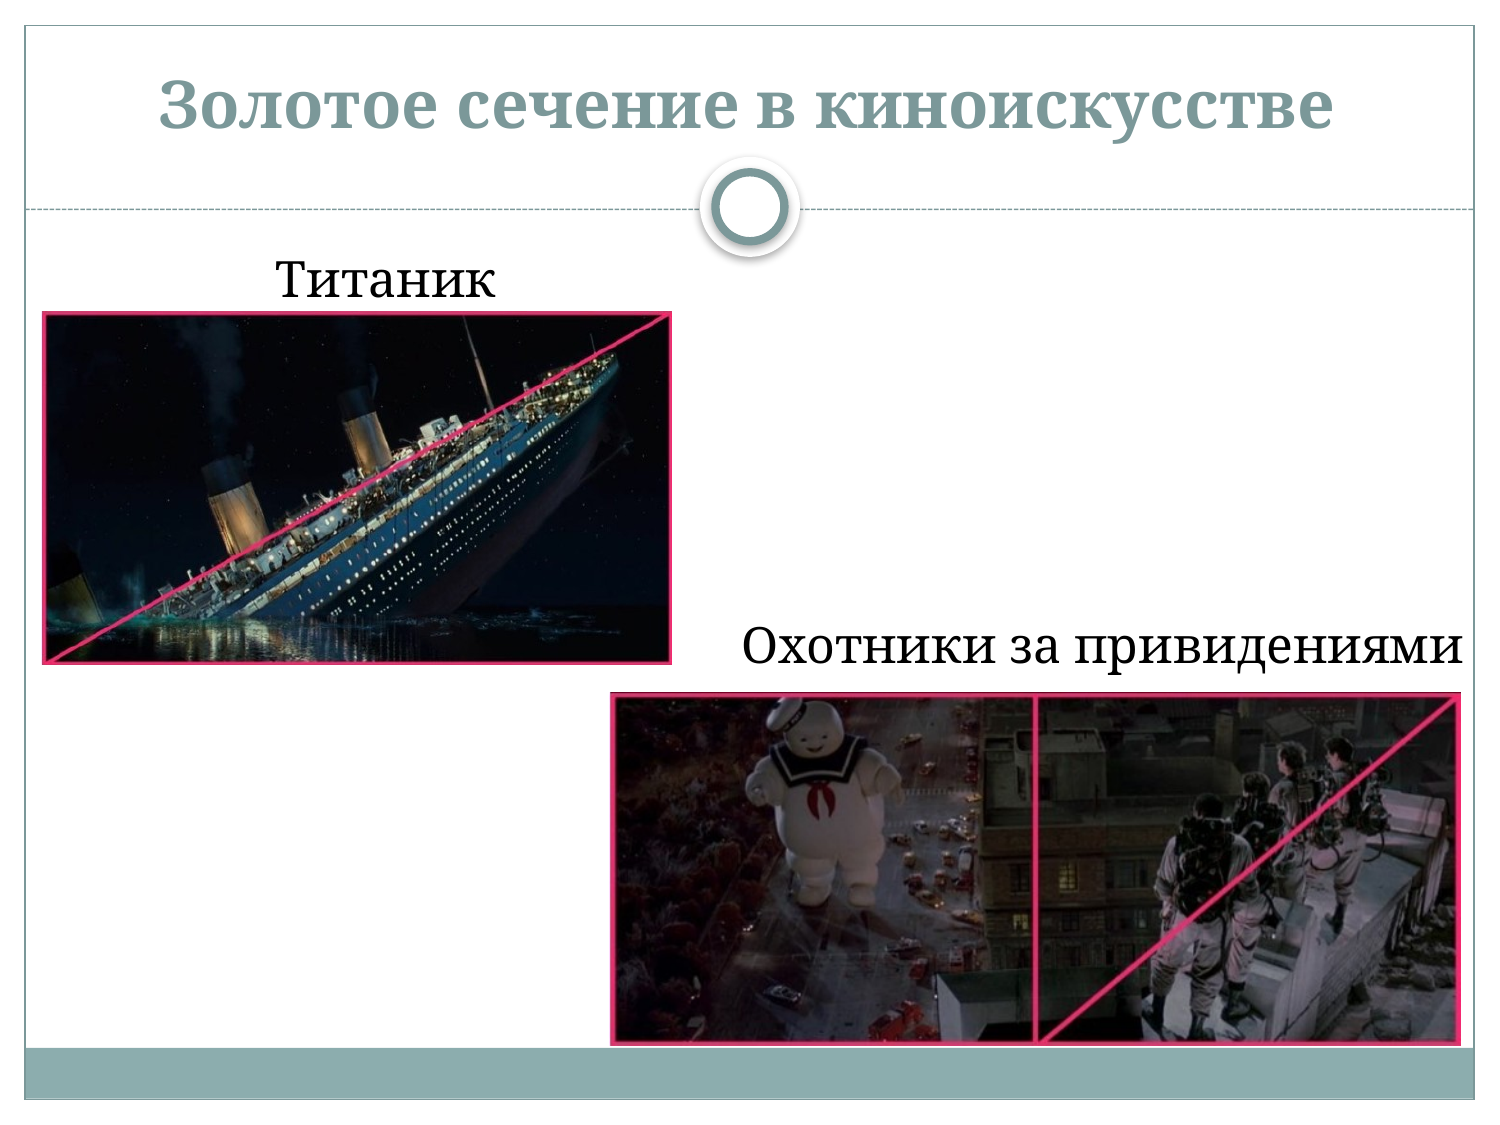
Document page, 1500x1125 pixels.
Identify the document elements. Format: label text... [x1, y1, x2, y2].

picture [41, 311, 672, 666]
title Золотое сечение в киноискусстве [29, 54, 1466, 149]
text_box Охотники за привидениями [726, 606, 1479, 682]
text_box Титаник [261, 239, 512, 308]
picture [609, 692, 1461, 1046]
